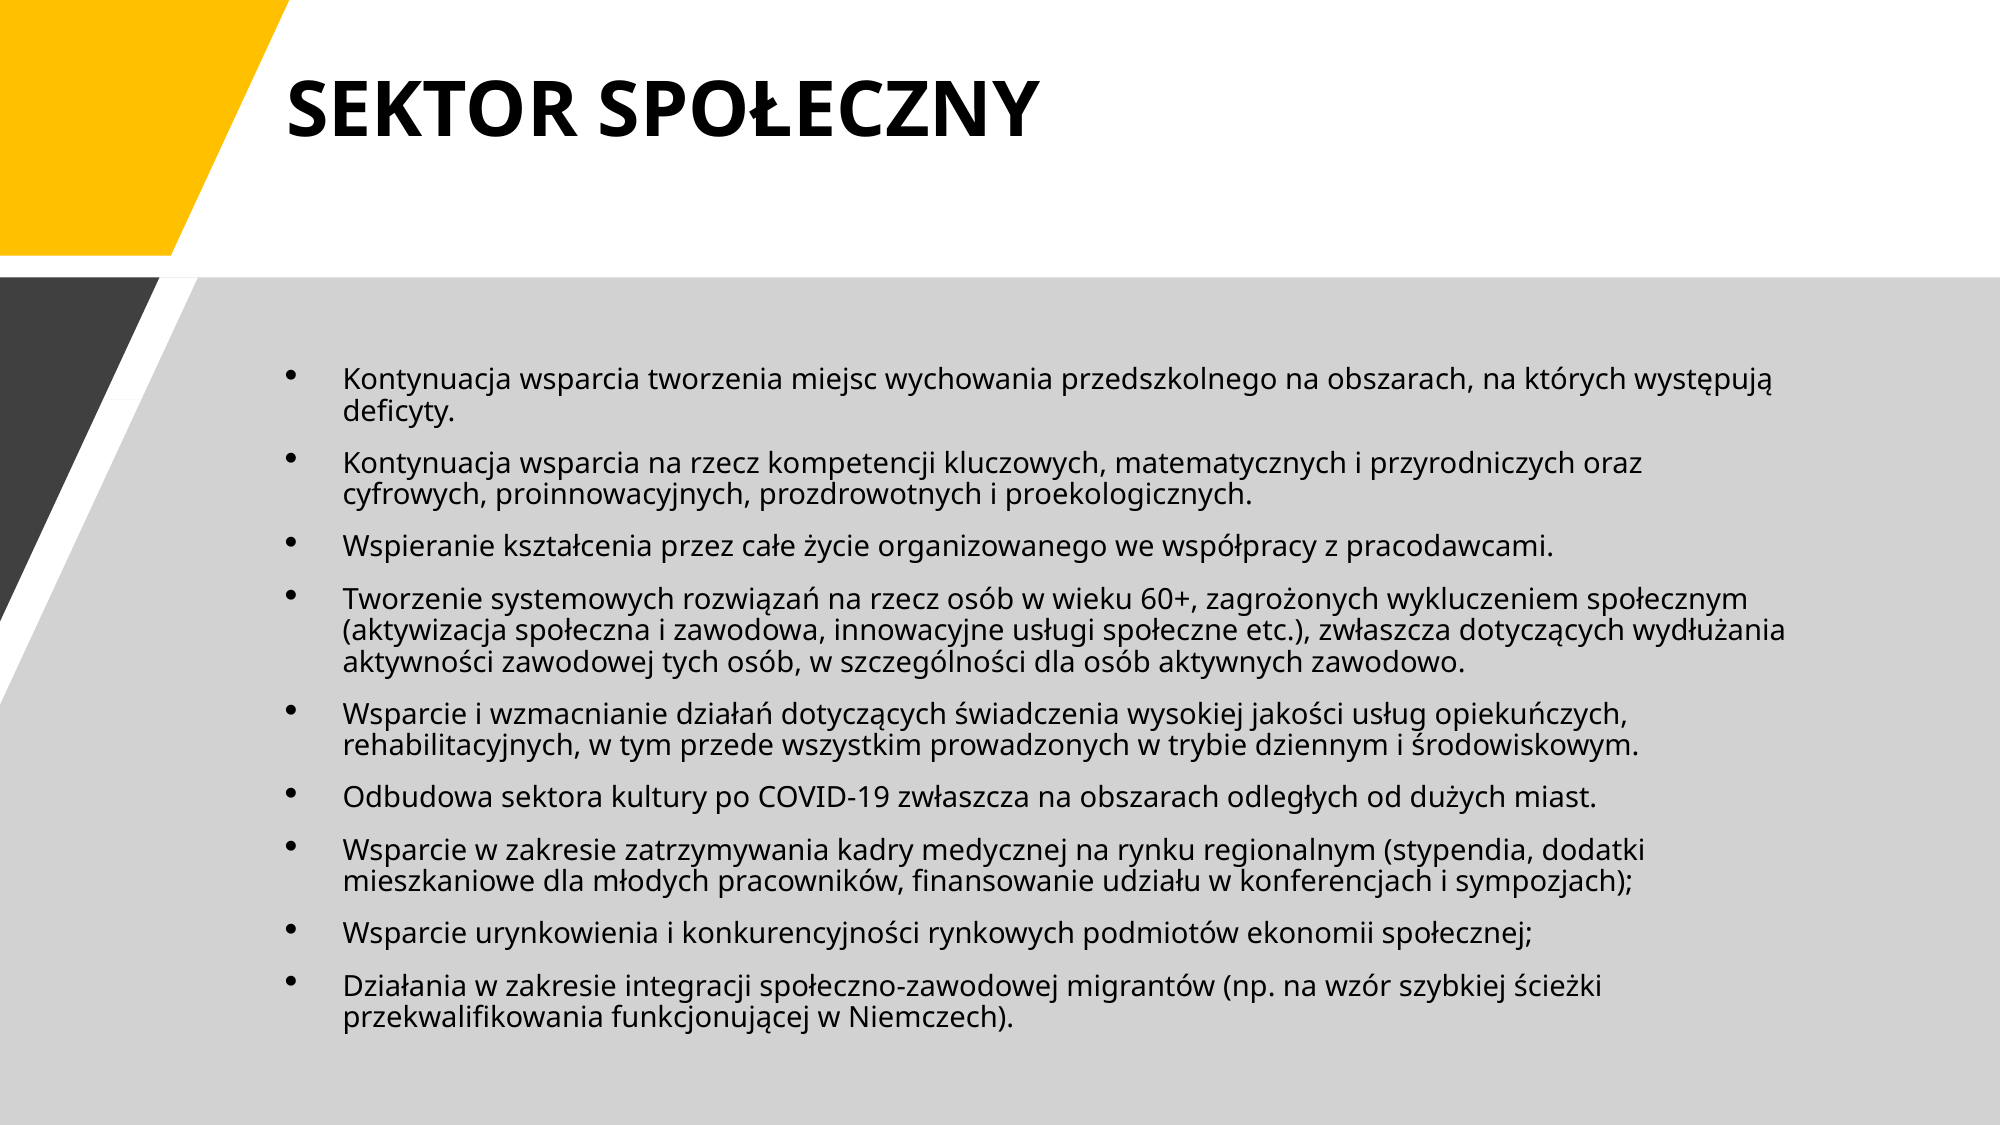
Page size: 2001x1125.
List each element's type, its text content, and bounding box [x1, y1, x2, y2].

list Kontynuacja wsparcia tworzenia miejsc wychowania przedszkolnego na obszarach, na których występują deficyty. Kontynuacja wsparcia na rzecz kompetencji kluczowych, matematycznych i przyrodniczych oraz cyfrowych, proinnowacyjnych, prozdrowotnych i proekologicznych. Wspieranie kształcenia przez całe życie organizowanego we współpracy z pracodawcami. Tworzenie systemowych rozwiązań na rzecz osób w wieku 60+, zagrożonych wykluczeniem społecznym (aktywizacja społeczna i zawodowa, innowacyjne usługi społeczne etc.), zwłaszcza dotyczących wydłużania aktywności zawodowej tych osób, w szczególności dla osób aktywnych zawodowo. Wsparcie i wzmacnianie działań dotyczących świadczenia wysokiej jakości usług opiekuńczych, rehabilitacyjnych, w tym przede wszystkim prowadzonych w trybie dziennym i środowiskowym. Odbudowa sektora kultury po COVID-19 zwłaszcza na obszarach odległych od dużych miast. Wsparcie w zakresie zatrzymywania kadry medycznej na rynku regionalnym (stypendia, dodatki mieszkaniowe dla młodych pracowników, finansowanie udziału w konferencjach i sympozjach); Wsparcie urynkowienia i konkurencyjności rynkowych podmiotów ekonomii społecznej; Działania w zakresie integracji społeczno-zawodowej migrantów (np. na wzór szybkiej ścieżki przekwalifikowania funkcjonującej w Niemczech). [271, 356, 1808, 1020]
text_box [0, 0, 291, 257]
text_box [0, 276, 2000, 1125]
title SEKTOR SPOŁECZNY [271, 60, 1808, 255]
text_box [0, 276, 162, 622]
